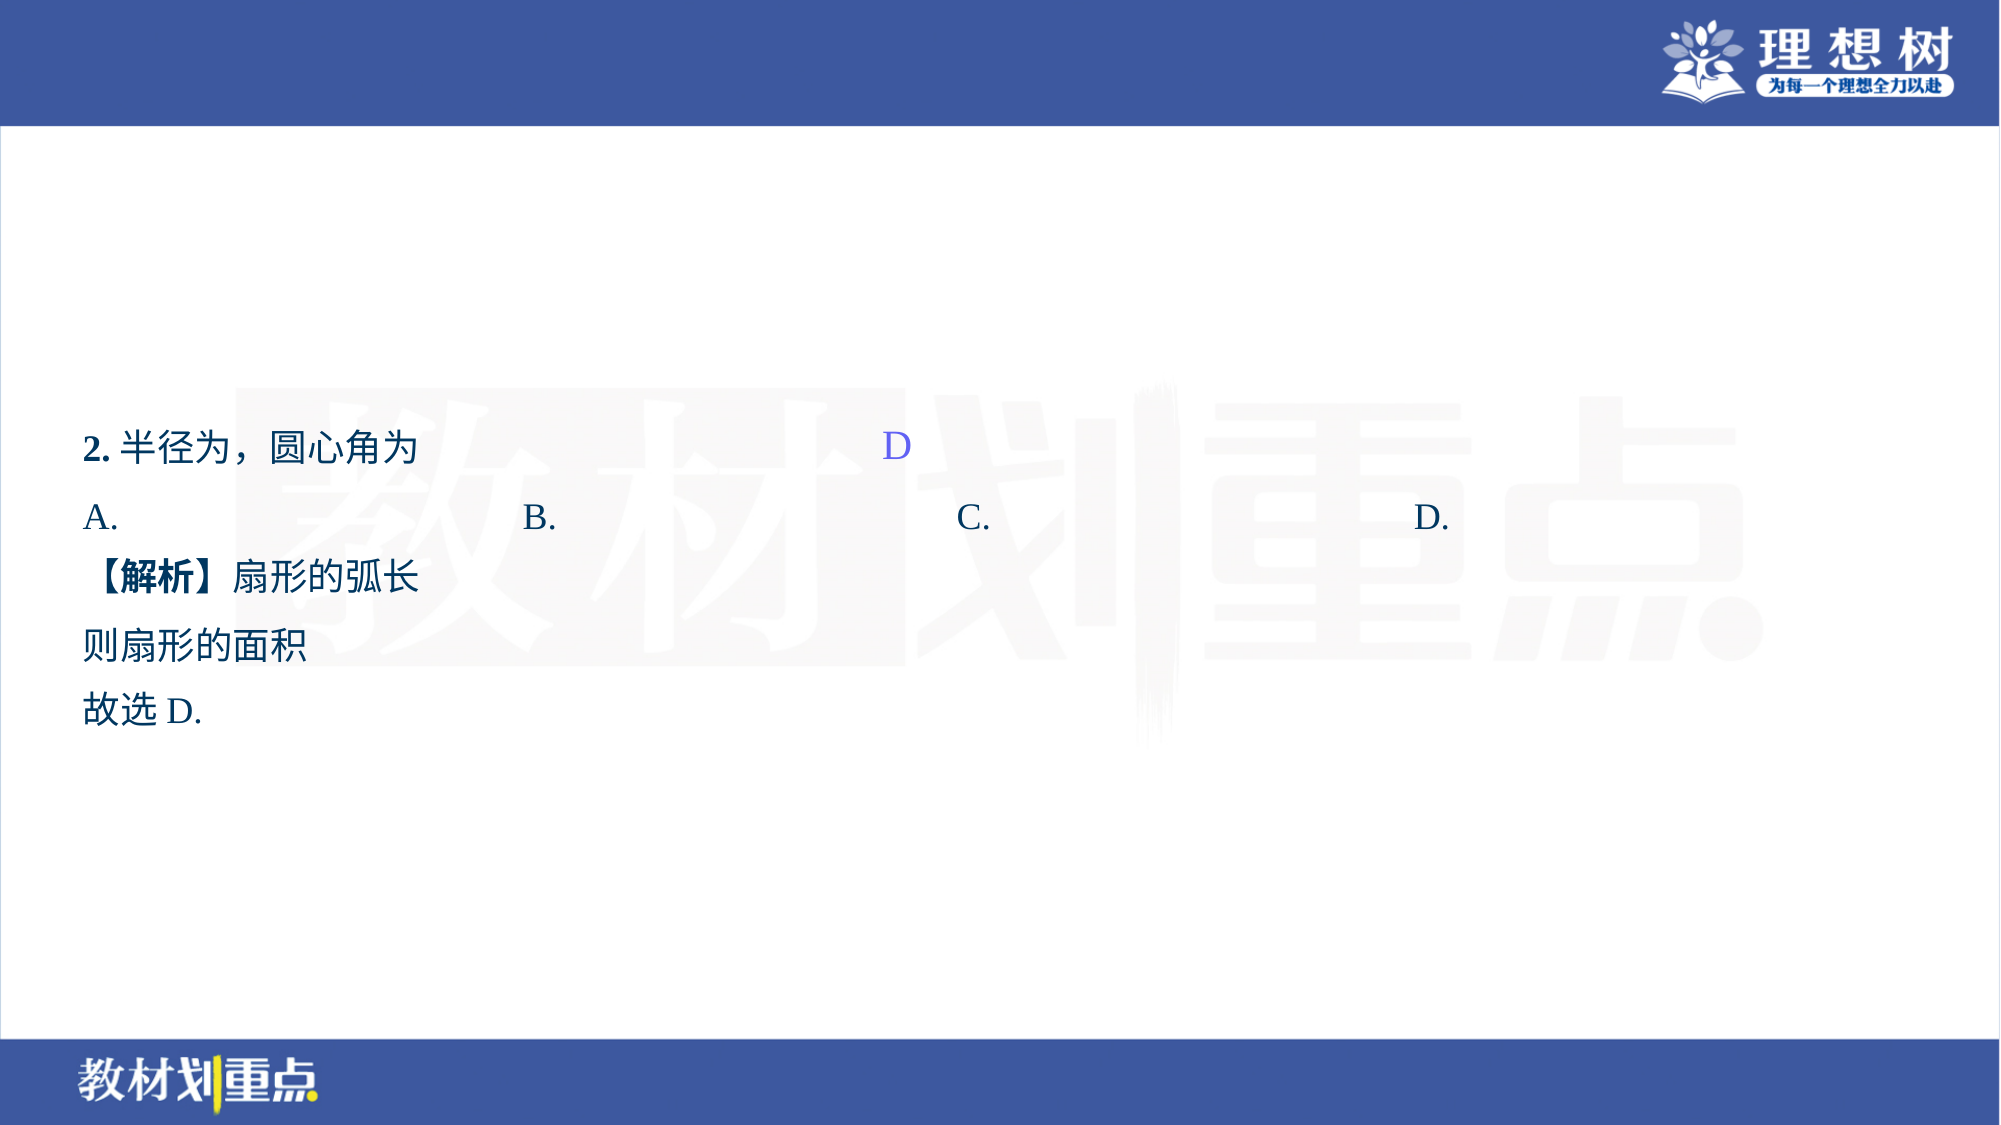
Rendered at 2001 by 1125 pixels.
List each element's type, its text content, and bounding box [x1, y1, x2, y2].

text_box D [867, 415, 928, 466]
picture [0, 0, 2000, 1125]
